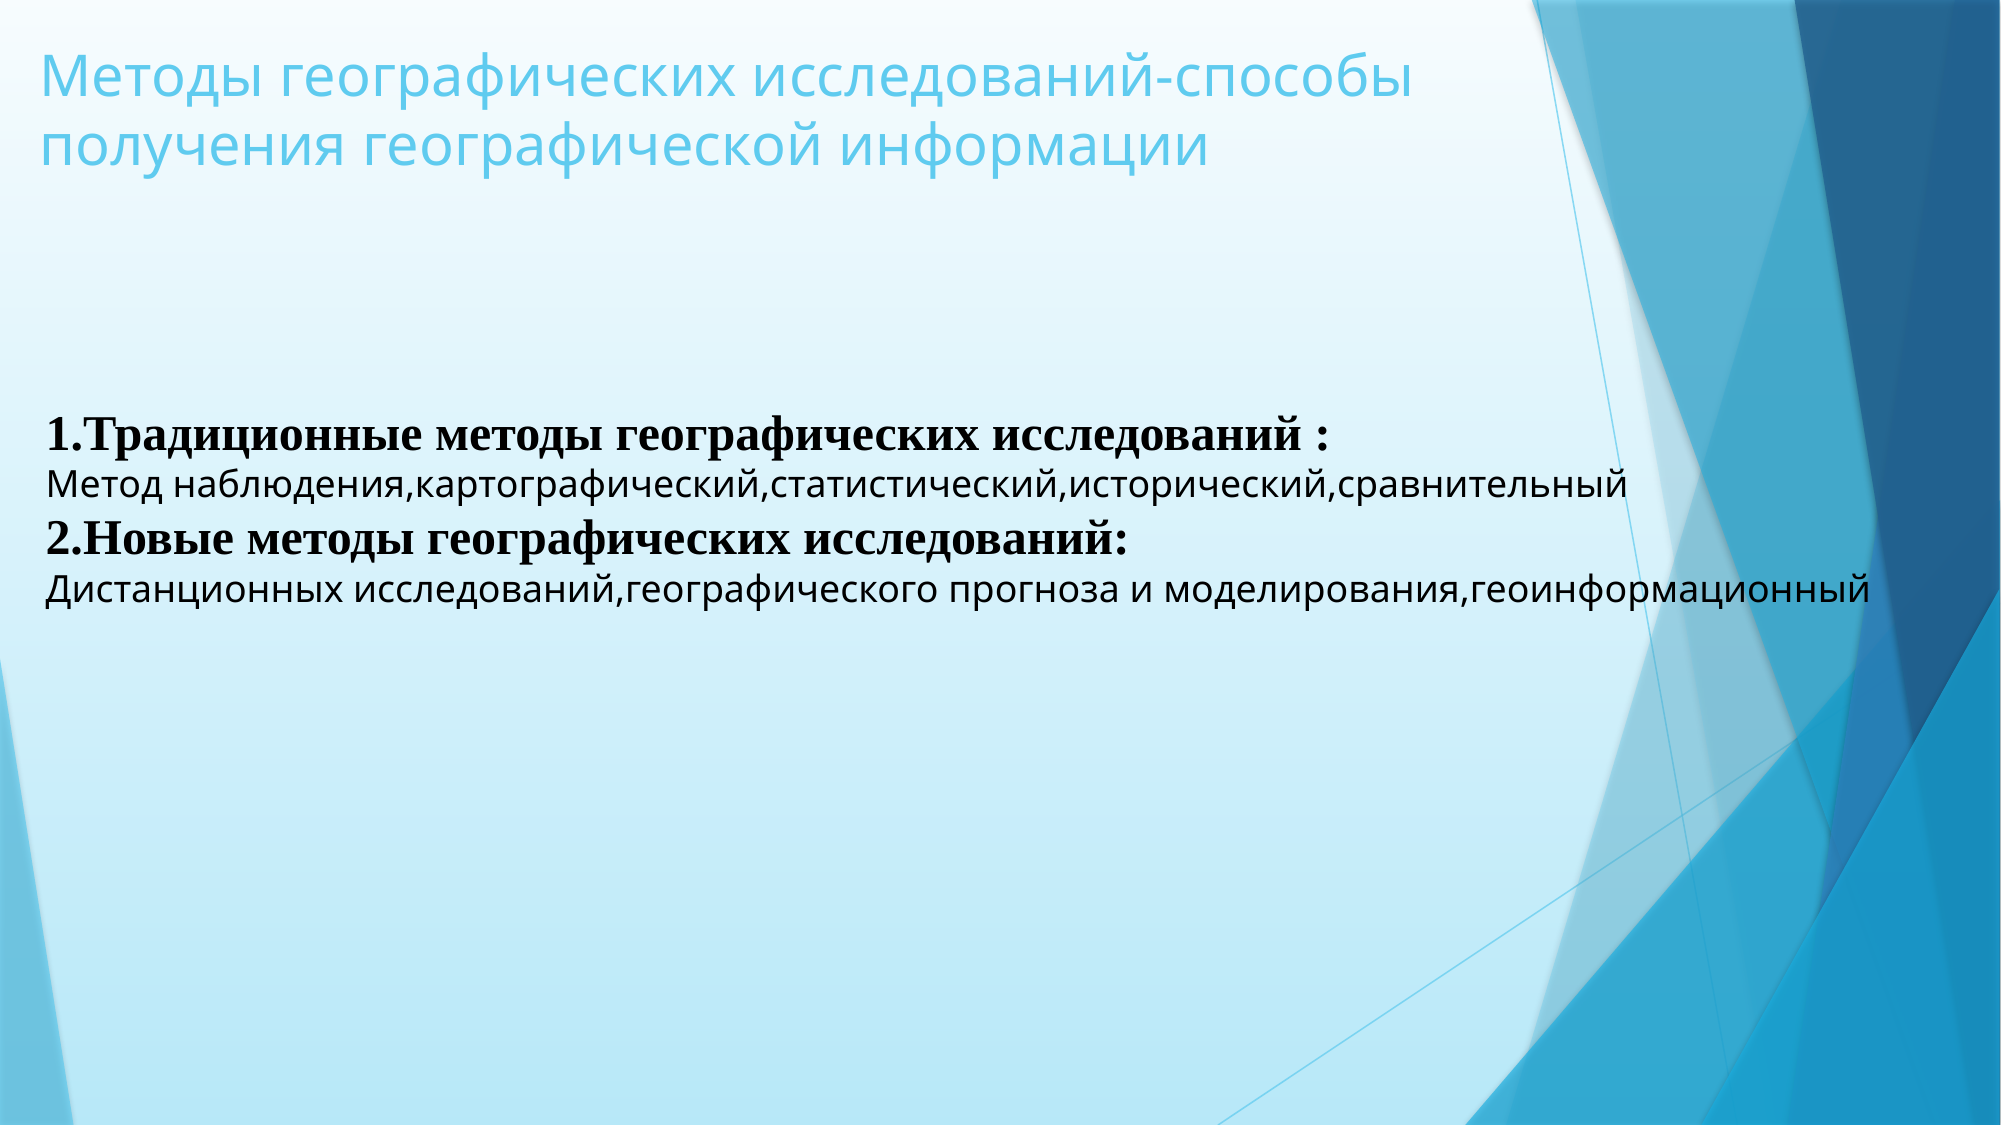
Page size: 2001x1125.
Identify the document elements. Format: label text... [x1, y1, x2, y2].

title Методы географических исследований-способы получения географической информации [24, 30, 1435, 248]
text_box 1.Традиционные методы географических исследований : Метод наблюдения,картографический,статистический,исторический,сравнительный 2.Новые методы географических исследований: Дистанционных исследований,географического прогноза и моделирования,геоинформационный [30, 392, 1888, 618]
